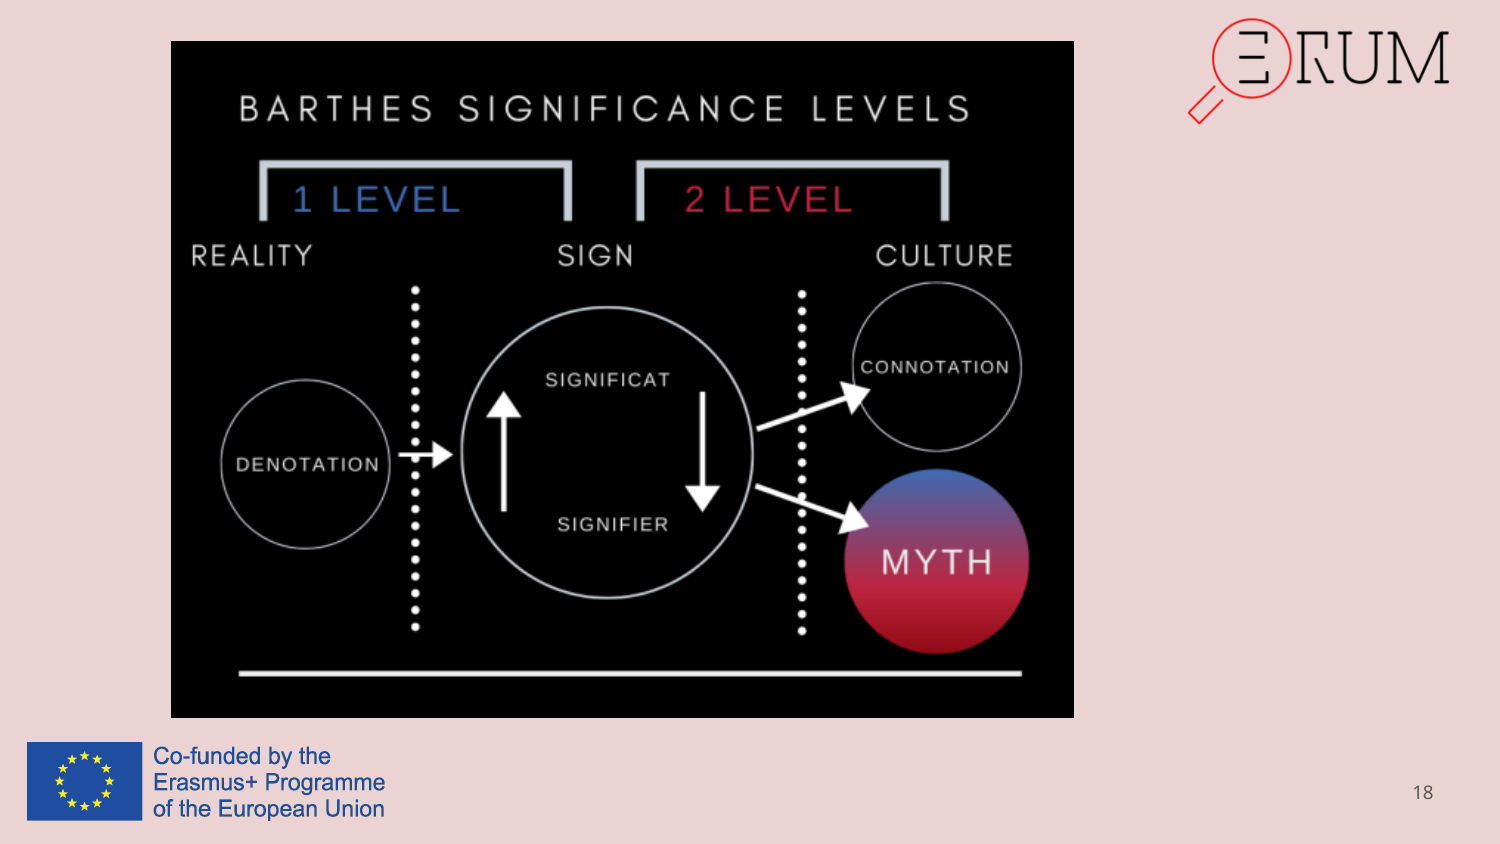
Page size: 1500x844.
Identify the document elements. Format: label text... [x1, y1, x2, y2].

picture [171, 41, 1074, 719]
picture [1136, 0, 1500, 137]
slide_number 18 [1358, 761, 1449, 826]
picture [27, 742, 385, 821]
